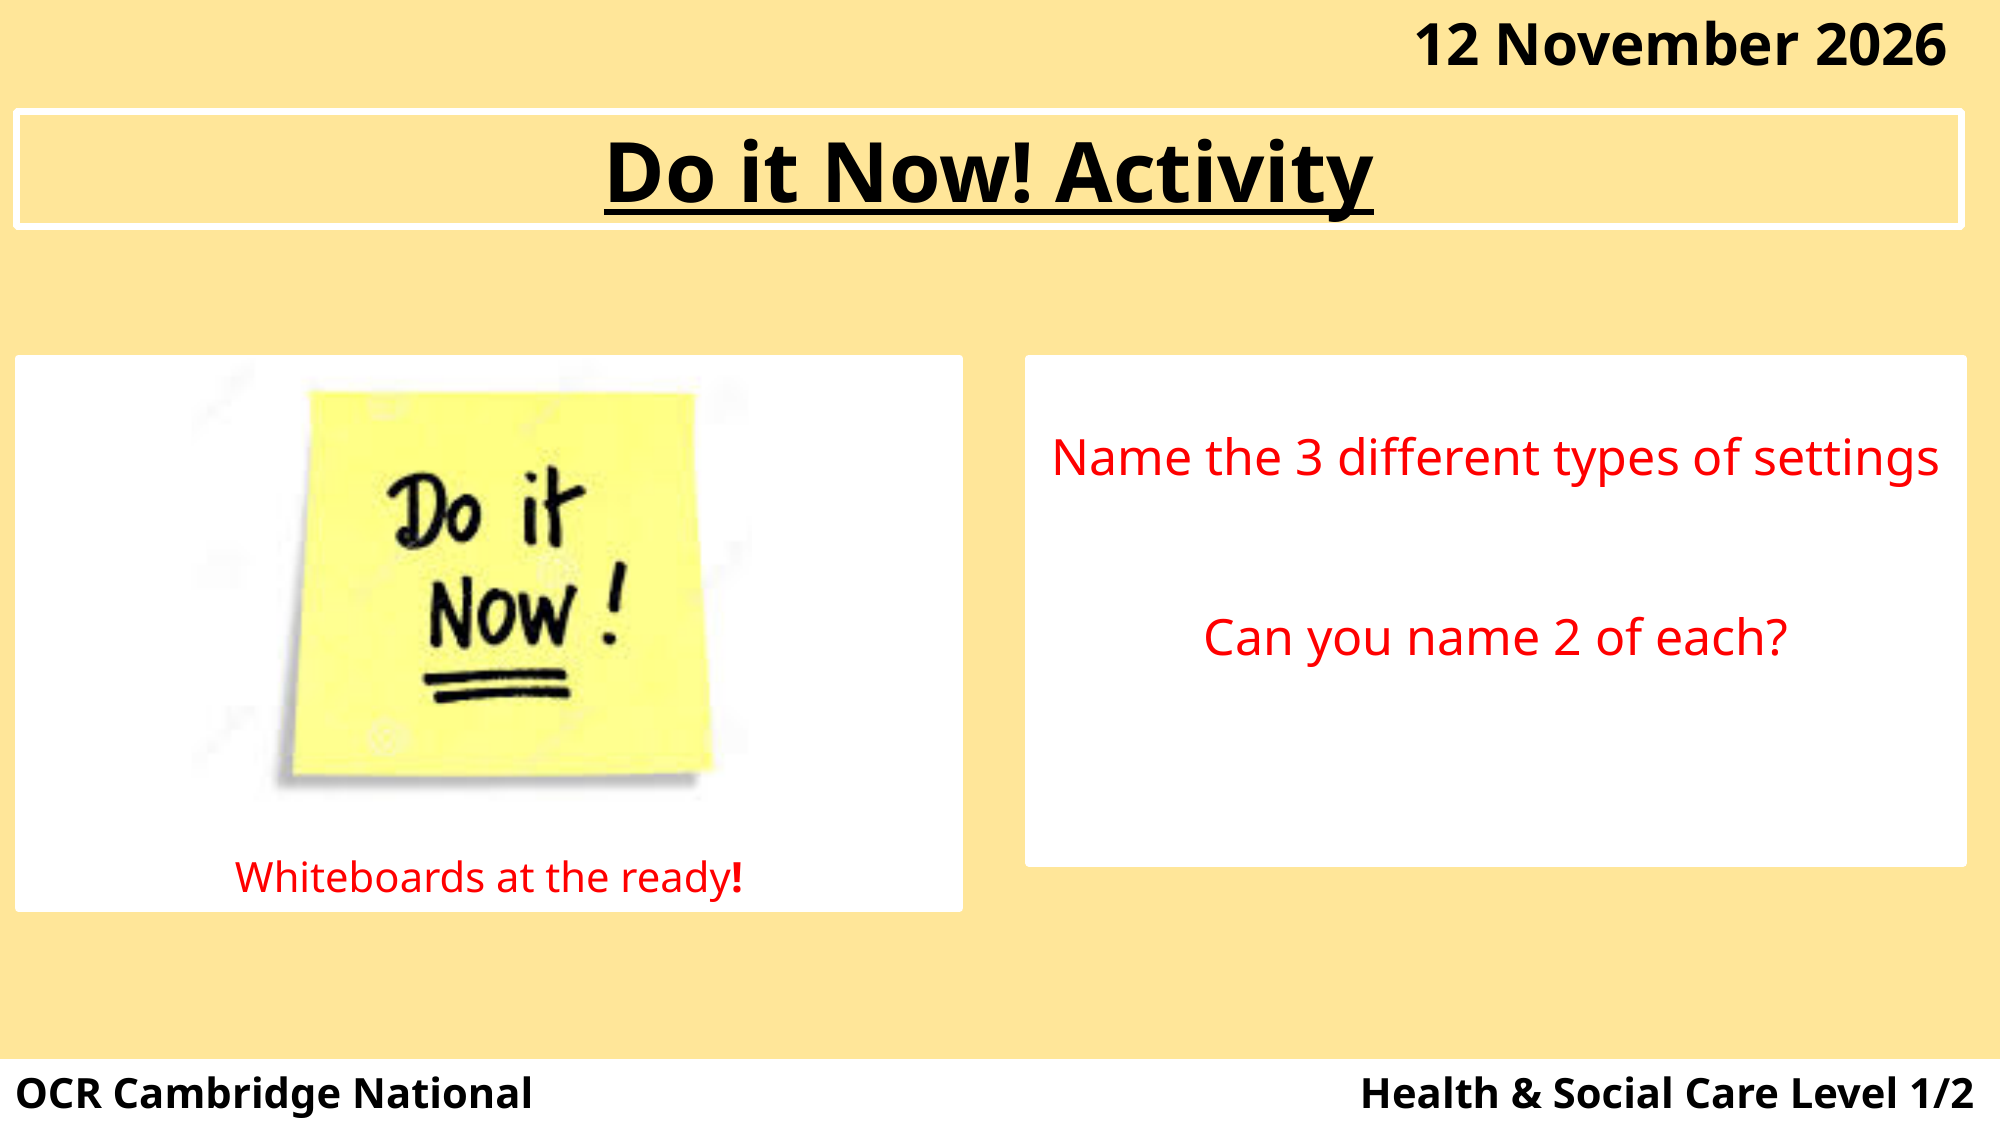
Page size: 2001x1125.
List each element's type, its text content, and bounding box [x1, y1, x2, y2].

text_box Whiteboards at the ready! [18, 358, 960, 909]
text_box OCR Cambridge National [0, 1059, 873, 1125]
text_box Name the 3 different types of settings Can you name 2 of each? [1028, 358, 1964, 863]
text_box Do it Now! Activity [16, 111, 1962, 227]
text_box 28 September 2020 [1205, 0, 1964, 94]
text_box Health & Social Care Level 1/2 [873, 1059, 2000, 1125]
picture [191, 358, 752, 824]
